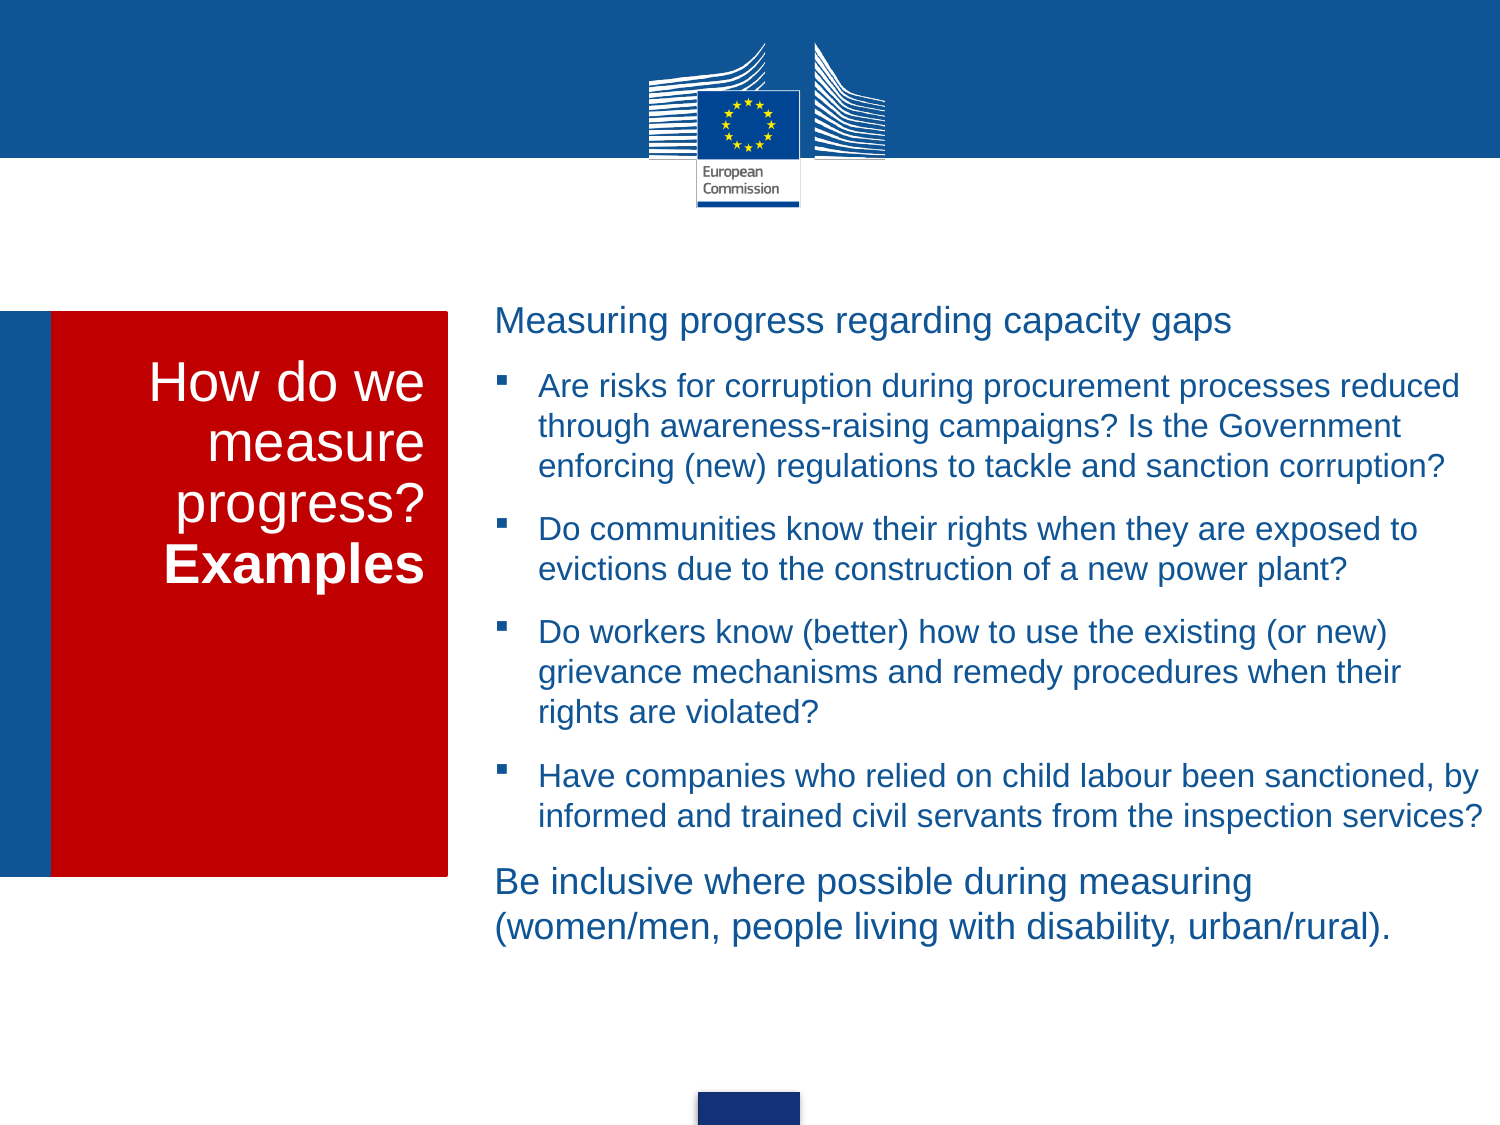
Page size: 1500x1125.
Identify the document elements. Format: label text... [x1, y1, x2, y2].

text_box Measuring progress regarding capacity gaps Are risks for corruption during procurement processes reduced through awareness-raising campaigns? Is the Government enforcing (new) regulations to tackle and sanction corruption? Do communities know their rights when they are exposed to evictions due to the construction of a new power plant? Do workers know (better) how to use the existing (or new) grievance mechanisms and remedy procedures when their rights are violated? Have companies who relied on child labour been sanctioned, by informed and trained civil servants from the inspection services? Be inclusive where possible during measuring (women/men, people living with disability, urban/rural). [479, 288, 1500, 955]
text_box [0, 311, 51, 877]
text_box [51, 311, 448, 877]
picture [649, 42, 885, 208]
text_box How do we measure progress? Examples [65, 352, 426, 861]
